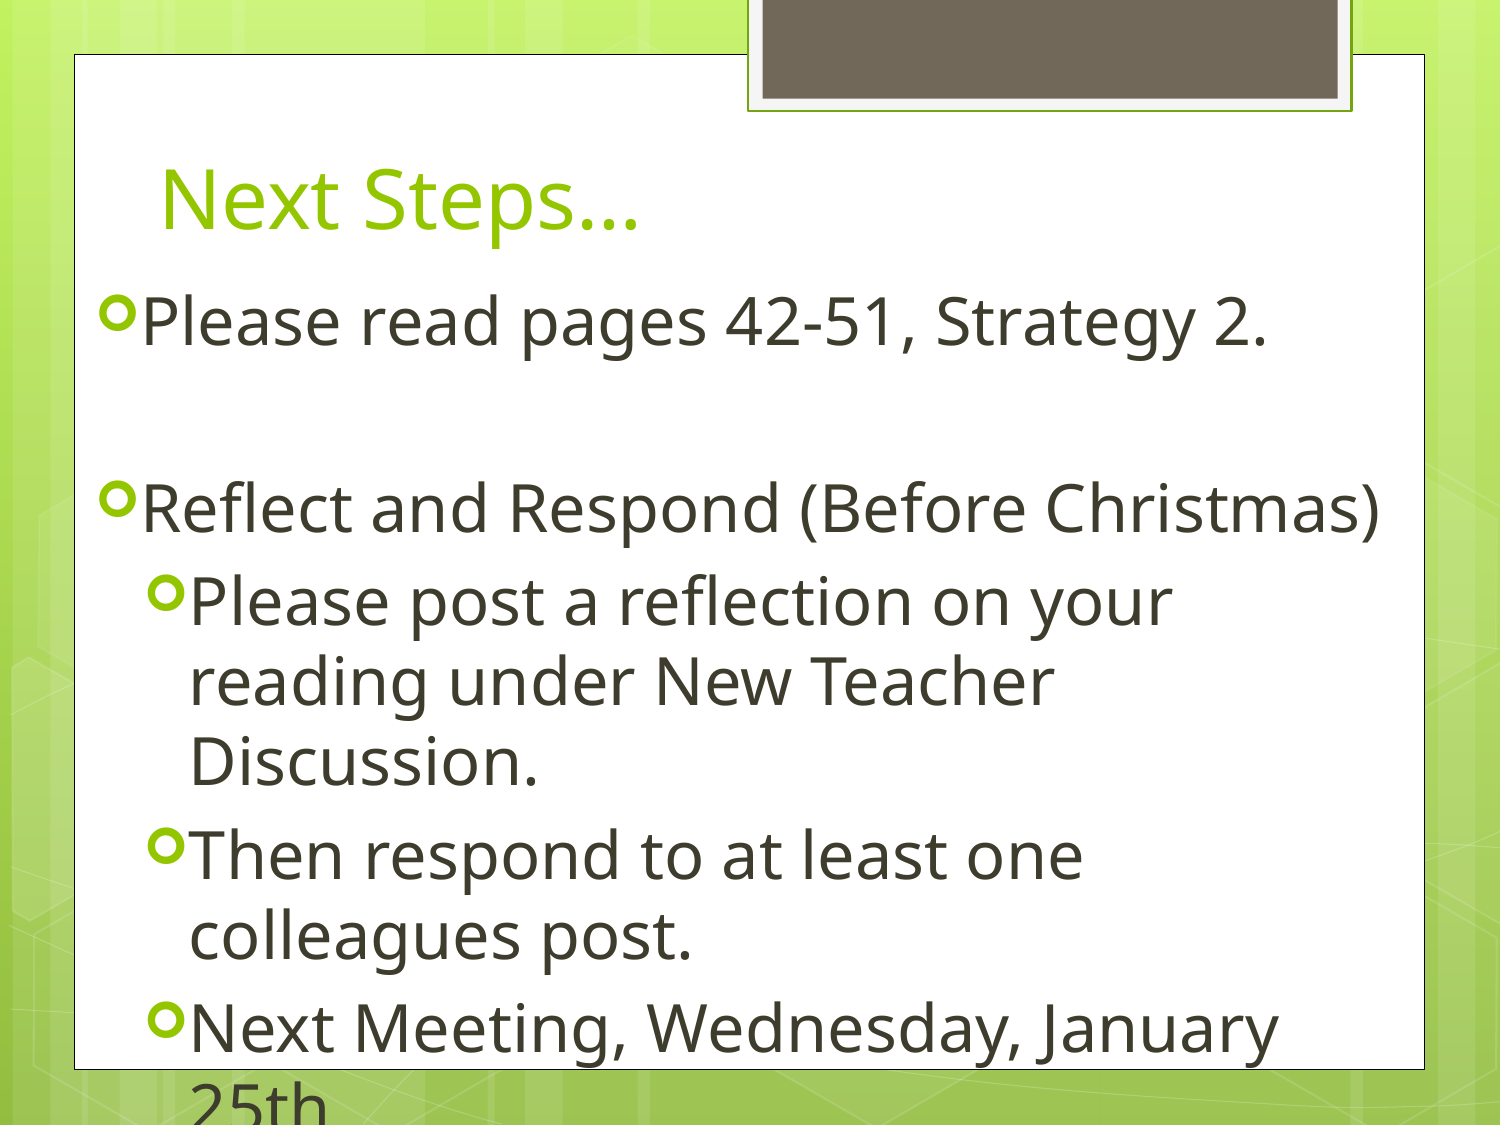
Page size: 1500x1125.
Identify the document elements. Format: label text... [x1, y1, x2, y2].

list Please read pages 42-51, Strategy 2. Reflect and Respond (Before Christmas) Please post a reflection on your reading under New Teacher Discussion. Then respond to at least one colleagues post. Next Meeting, Wednesday, January 25th [73, 273, 1424, 1125]
title Next Steps… [143, 26, 1351, 254]
